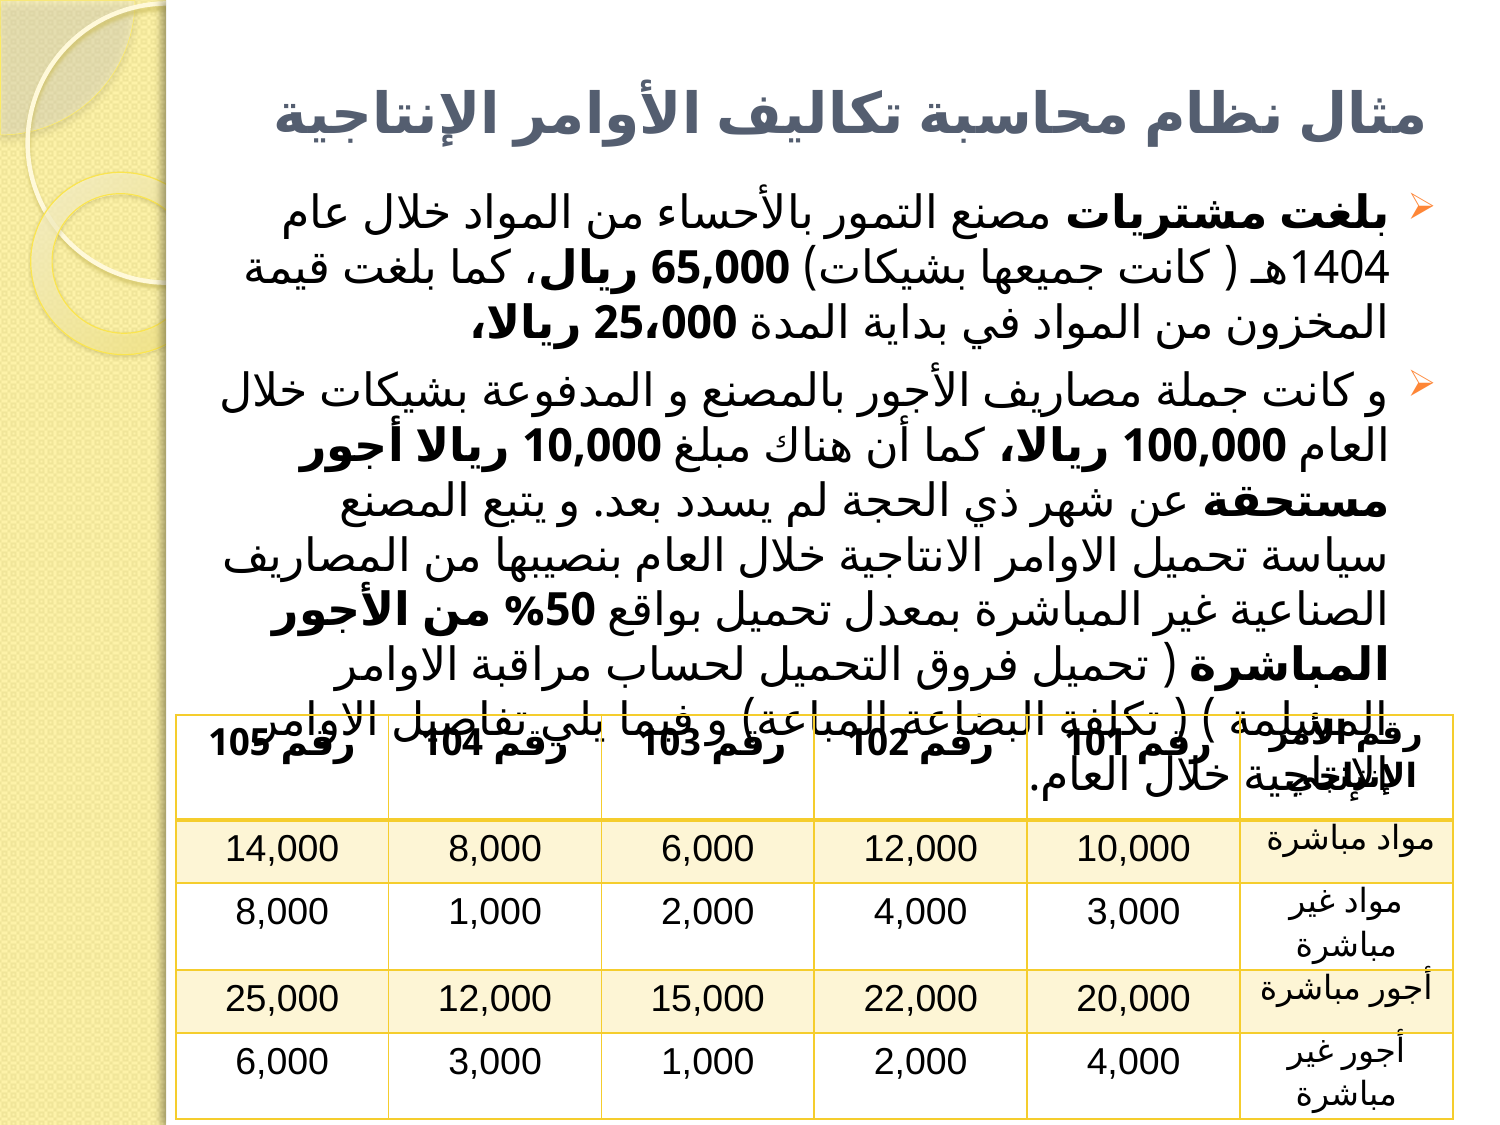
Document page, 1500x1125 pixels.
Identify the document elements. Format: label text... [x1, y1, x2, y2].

table_cell 15,000 [602, 971, 813, 1032]
table_cell 12,000 [815, 822, 1026, 882]
list بلغت مشتريات مصنع التمور بالأحساء من المواد خلال عام 1404هـ ( كانت جميعها بشيكات) 65,000 ريال، كما بلغت قيمة المخزون من المواد في بداية المدة 25،000 ريالا، و كانت جملة مصاريف الأجور بالمصنع و المدفوعة بشيكات خلال العام 100,000 ريالا، كما أن هناك مبلغ 10,000 ريالا أجور مستحقة عن شهر ذي الحجة لم يسدد بعد. و يتبع المصنع سياسة تحميل الاوامر الانتاجية خلال العام بنصيبها من المصاريف الصناعية غير المباشرة بمعدل تحميل بواقع 50% من الأجور المباشرة ( تحميل فروق التحميل لحساب مراقبة الاوامر المسلمة ) ( تكلفة البضاعة المباعة) و فيما يلي تفاصيل الاوامر الإنتاجية خلال العام. [175, 175, 1465, 1090]
table_cell 4,000 [1028, 1034, 1239, 1118]
table_cell 25,000 [177, 971, 388, 1032]
table_header رقم 105 [177, 716, 388, 818]
table_cell 8,000 [177, 884, 388, 969]
table_cell 6,000 [177, 1034, 388, 1118]
table_cell 22,000 [815, 971, 1026, 1032]
table_cell مواد مباشرة [1241, 822, 1452, 882]
table_header رقم الأمر الإنتاجي [1241, 716, 1452, 818]
table_cell 4,000 [815, 884, 1026, 969]
table_header رقم 101 [1028, 716, 1239, 818]
table_cell 6,000 [602, 822, 813, 882]
table_cell 1,000 [602, 1034, 813, 1118]
table_cell 20,000 [1028, 971, 1239, 1032]
table_cell مواد غير مباشرة [1241, 884, 1452, 969]
table_cell 3,000 [1028, 884, 1239, 969]
table_cell 2,000 [815, 1034, 1026, 1118]
title مثال نظام محاسبة تكاليف الأوامر الإنتاجية [235, 45, 1466, 176]
table_cell أجور مباشرة [1241, 971, 1452, 1032]
table_cell 8,000 [389, 822, 601, 882]
table_cell 14,000 [177, 822, 388, 882]
table_header رقم 103 [602, 716, 813, 818]
table_cell أجور غير مباشرة [1241, 1034, 1452, 1118]
table_cell 1,000 [389, 884, 601, 969]
table_cell 3,000 [389, 1034, 601, 1118]
table_cell 10,000 [1028, 822, 1239, 882]
table_header رقم 104 [389, 716, 601, 818]
table_header رقم 102 [815, 716, 1026, 818]
table_cell 12,000 [389, 971, 601, 1032]
table_cell 2,000 [602, 884, 813, 969]
